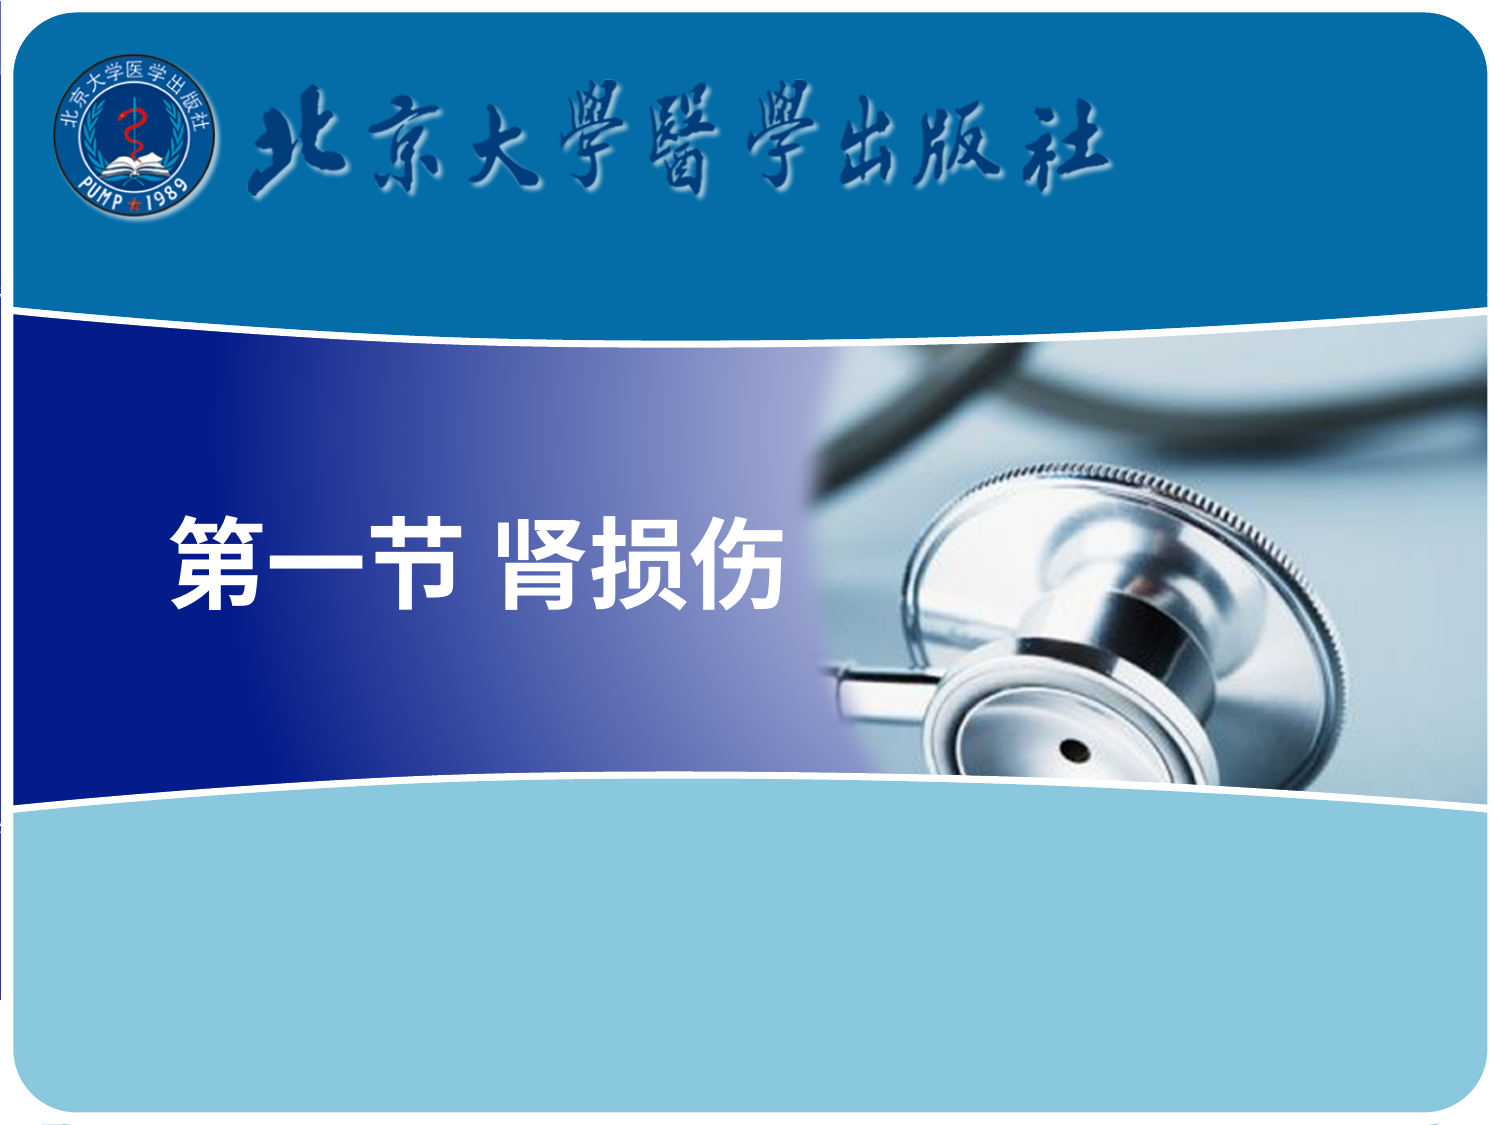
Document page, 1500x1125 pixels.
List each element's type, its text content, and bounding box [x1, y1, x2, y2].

picture [53, 54, 1117, 225]
picture [14, 315, 1487, 805]
title 第一节 肾损伤 [52, 373, 904, 749]
